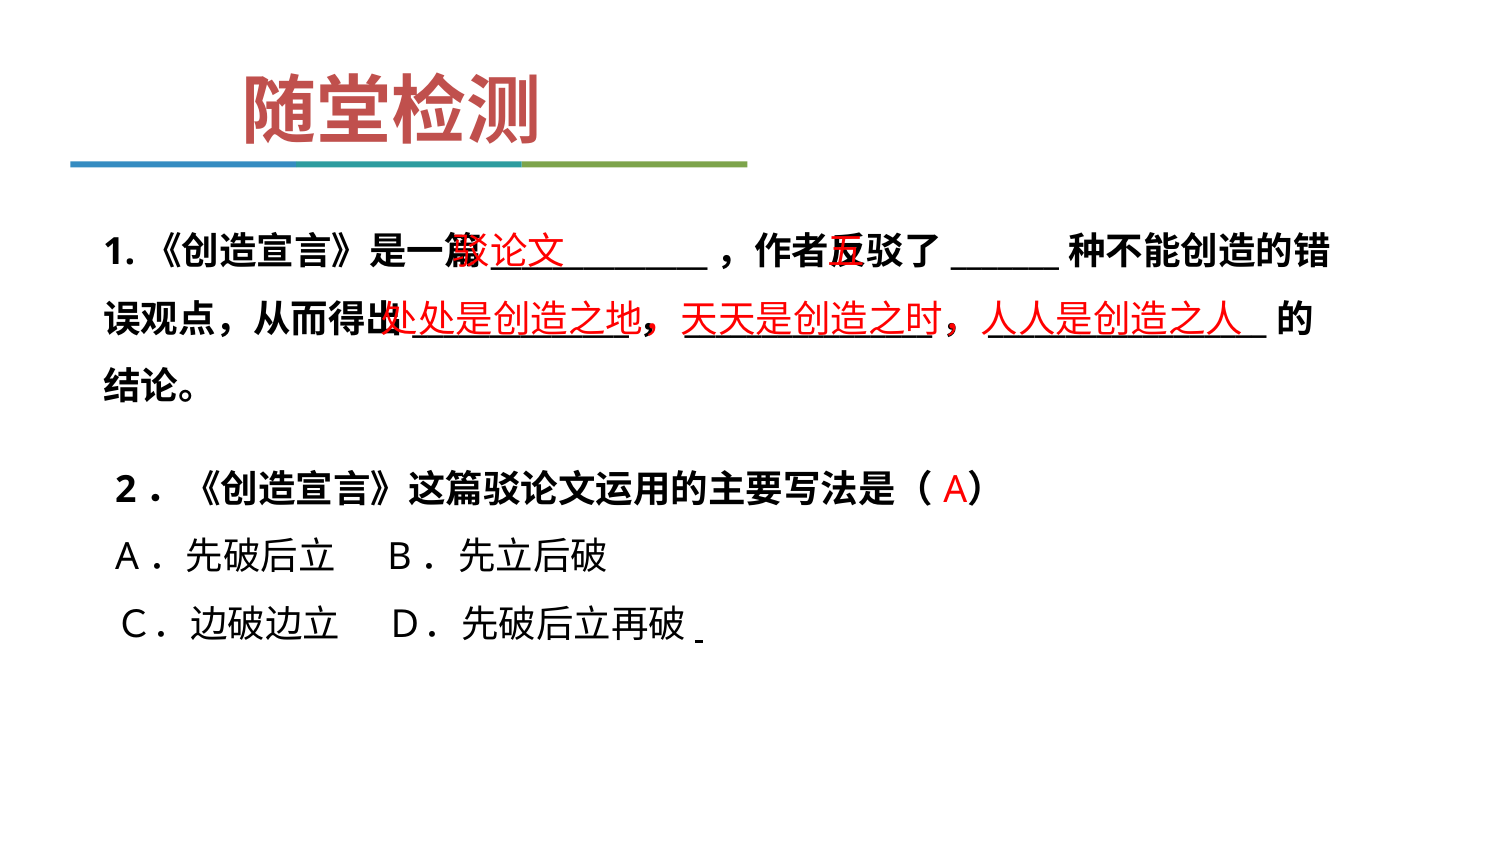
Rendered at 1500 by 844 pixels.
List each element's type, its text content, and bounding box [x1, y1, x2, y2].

text_box 随堂检测 [226, 54, 621, 160]
text_box 2．《创造宣言》这篇驳论文运用的主要写法是（ ） A．先破后立 B．先立后破 Ｃ．边破边立 Ｄ．先破后立再破 [100, 434, 1424, 653]
text_box [522, 161, 748, 168]
text_box [296, 161, 522, 168]
text_box A [928, 457, 983, 517]
text_box [70, 161, 296, 168]
text_box 1.《创造宣言》是一篇______________，作者反驳了_______种不能创造的错误观点，从而得出______________，________________，__________________的结论。 [88, 197, 1353, 415]
text_box 驳论文 五 处处是创造之地，天天是创造之时，人人是创造之人 [212, 197, 1500, 348]
